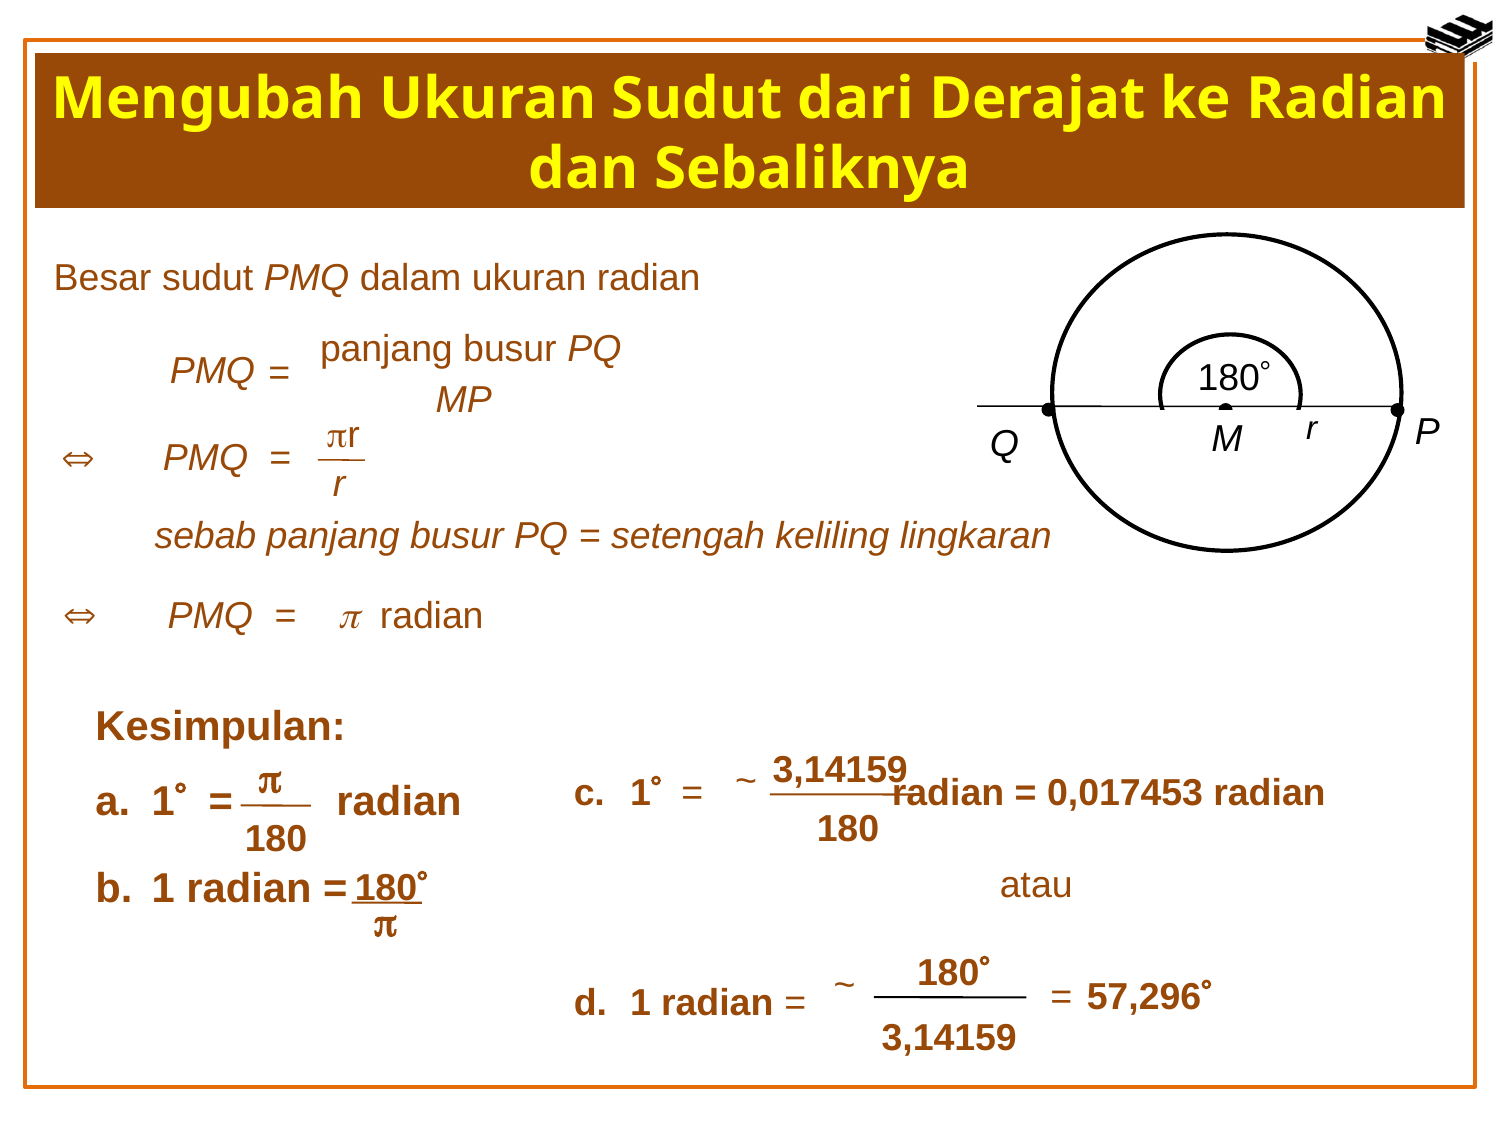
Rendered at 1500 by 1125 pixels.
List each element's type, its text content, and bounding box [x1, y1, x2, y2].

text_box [609, 737, 1405, 1067]
picture [1425, 11, 1493, 62]
text_box Mengubah Ukuran Sudut dari Derajat ke Radian dan Sebaliknya [35, 53, 1465, 208]
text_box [75, 691, 482, 953]
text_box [34, 245, 1078, 645]
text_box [975, 234, 1454, 551]
